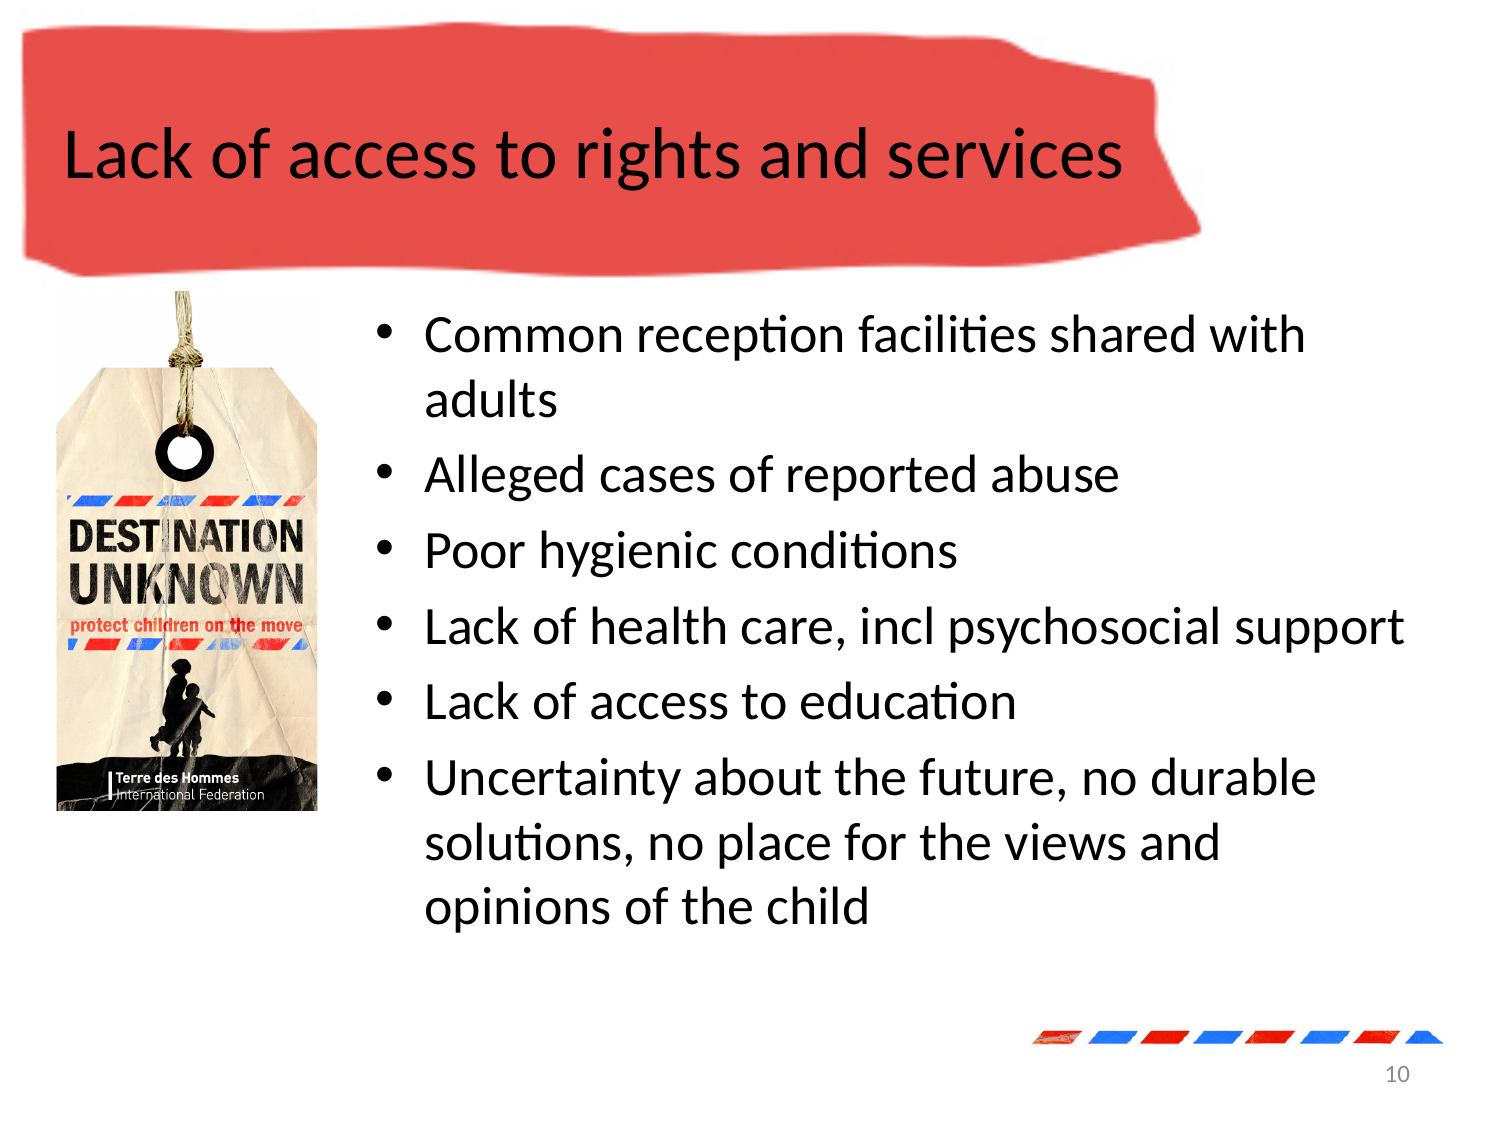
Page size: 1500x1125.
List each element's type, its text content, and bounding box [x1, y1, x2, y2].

slide_number 10 [1074, 1042, 1425, 1103]
title Lack of access to rights and services [41, 55, 1149, 243]
list Common reception facilities shared with adults Alleged cases of reported abuse Poor hygienic conditions Lack of health care, incl psychosocial support Lack of access to education Uncertainty about the future, no durable solutions, no place for the views and opinions of the child [360, 290, 1425, 1005]
picture [17, 5, 1258, 811]
picture [1028, 1019, 1447, 1059]
